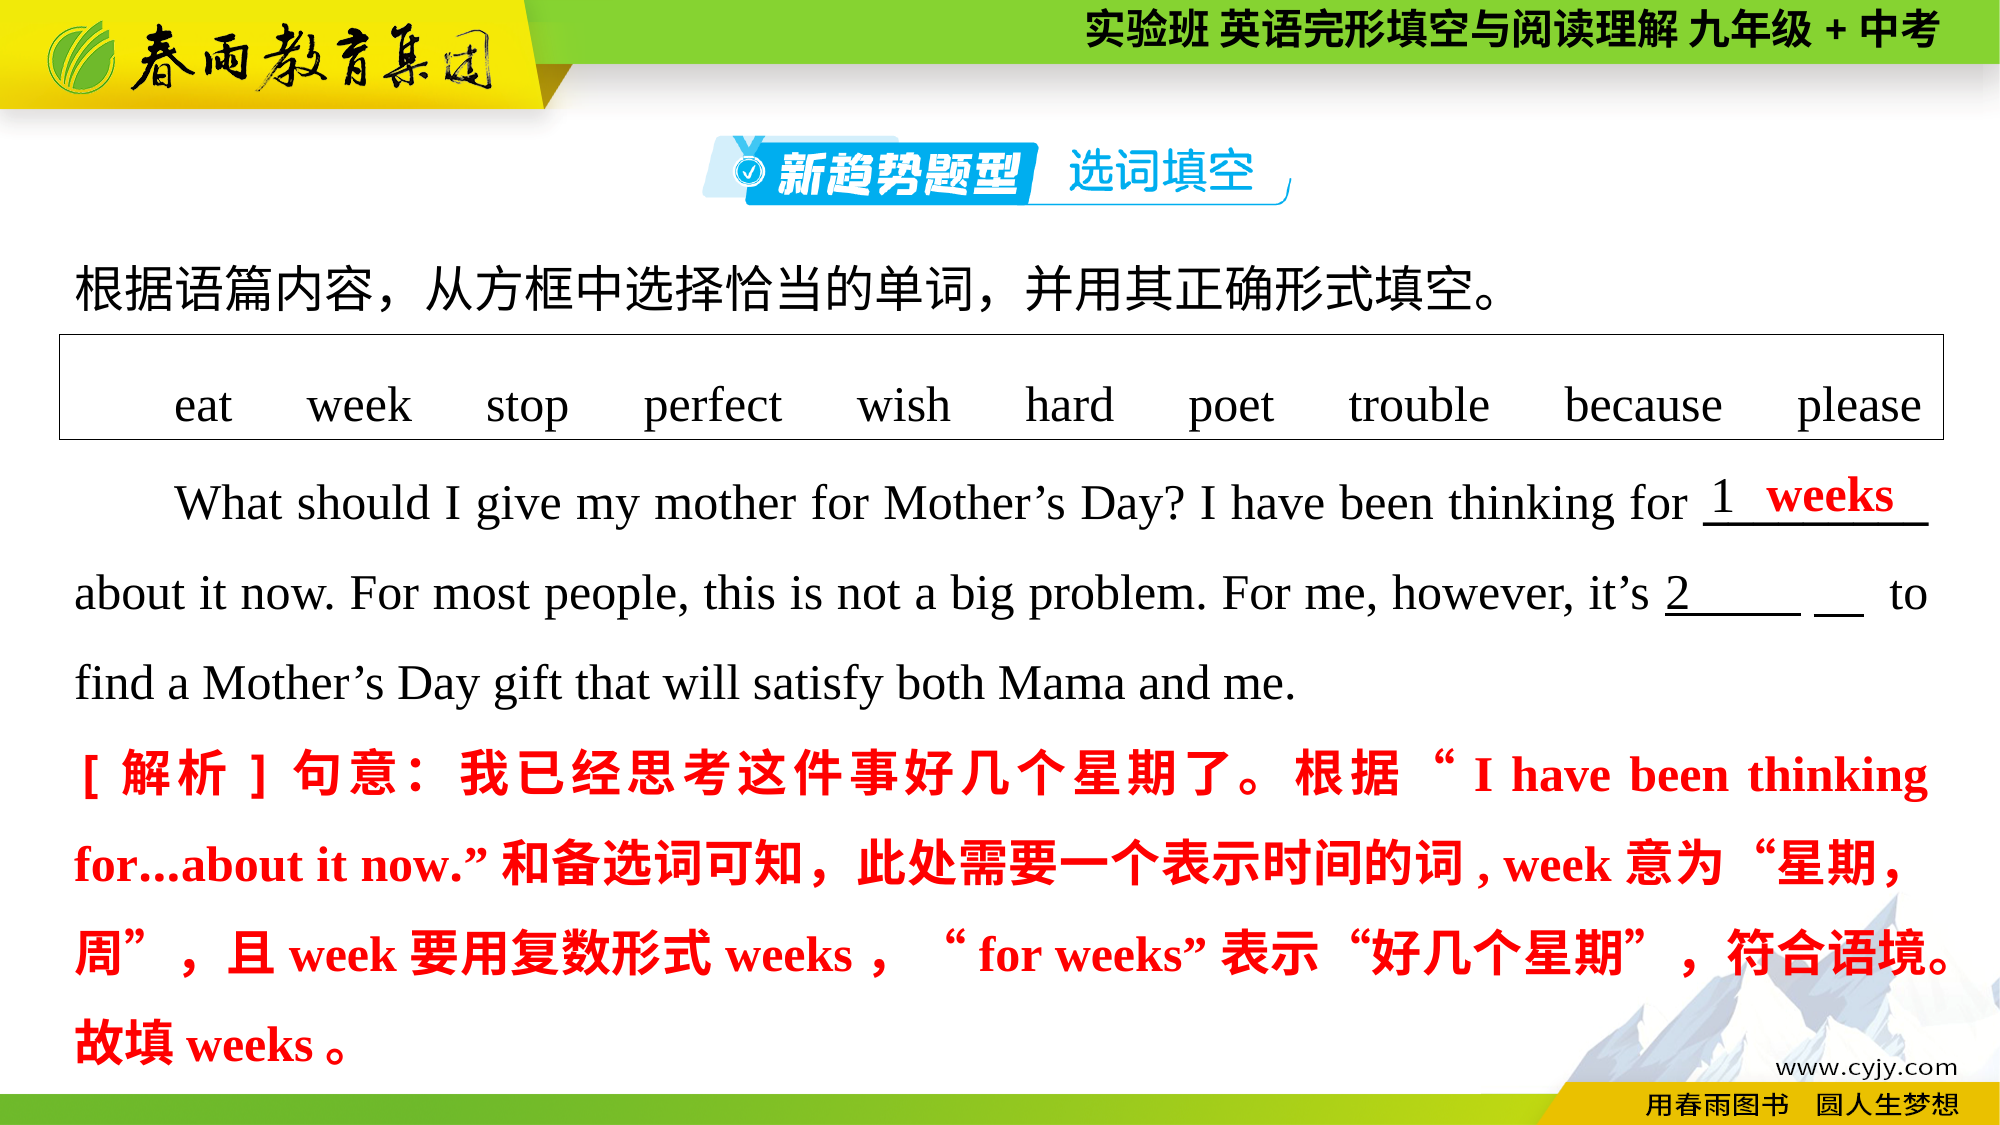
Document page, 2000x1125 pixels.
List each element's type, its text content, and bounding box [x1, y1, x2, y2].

list 根据语篇内容，从方框中选择恰当的单词，并用其正确形式填空。 [59, 220, 1944, 315]
text_box What should I give my mother for Mother’s Day? I have been thinking for _________ about it now. For most people, this is not a big problem. For me, however, it’s 2 to find a Mother’s Day gift that will satisfy both Mama and me. [59, 432, 1944, 704]
picture [0, 0, 2000, 1125]
text_box eat week stop perfect wish hard poet trouble because please [59, 334, 1944, 432]
text_box weeks [1751, 453, 1910, 529]
text_box 1 [1695, 455, 1751, 531]
text_box [解析]句意：我已经思考这件事好几个星期了。根据“I have been thinking for...about it now.”和备选词可知，此处需要一个表示时间的词, week意为“星期，周”，且week要用复数形式weeks，“for weeks”表示“好几个星期”，符合语境。故填weeks。 [59, 704, 1944, 1080]
